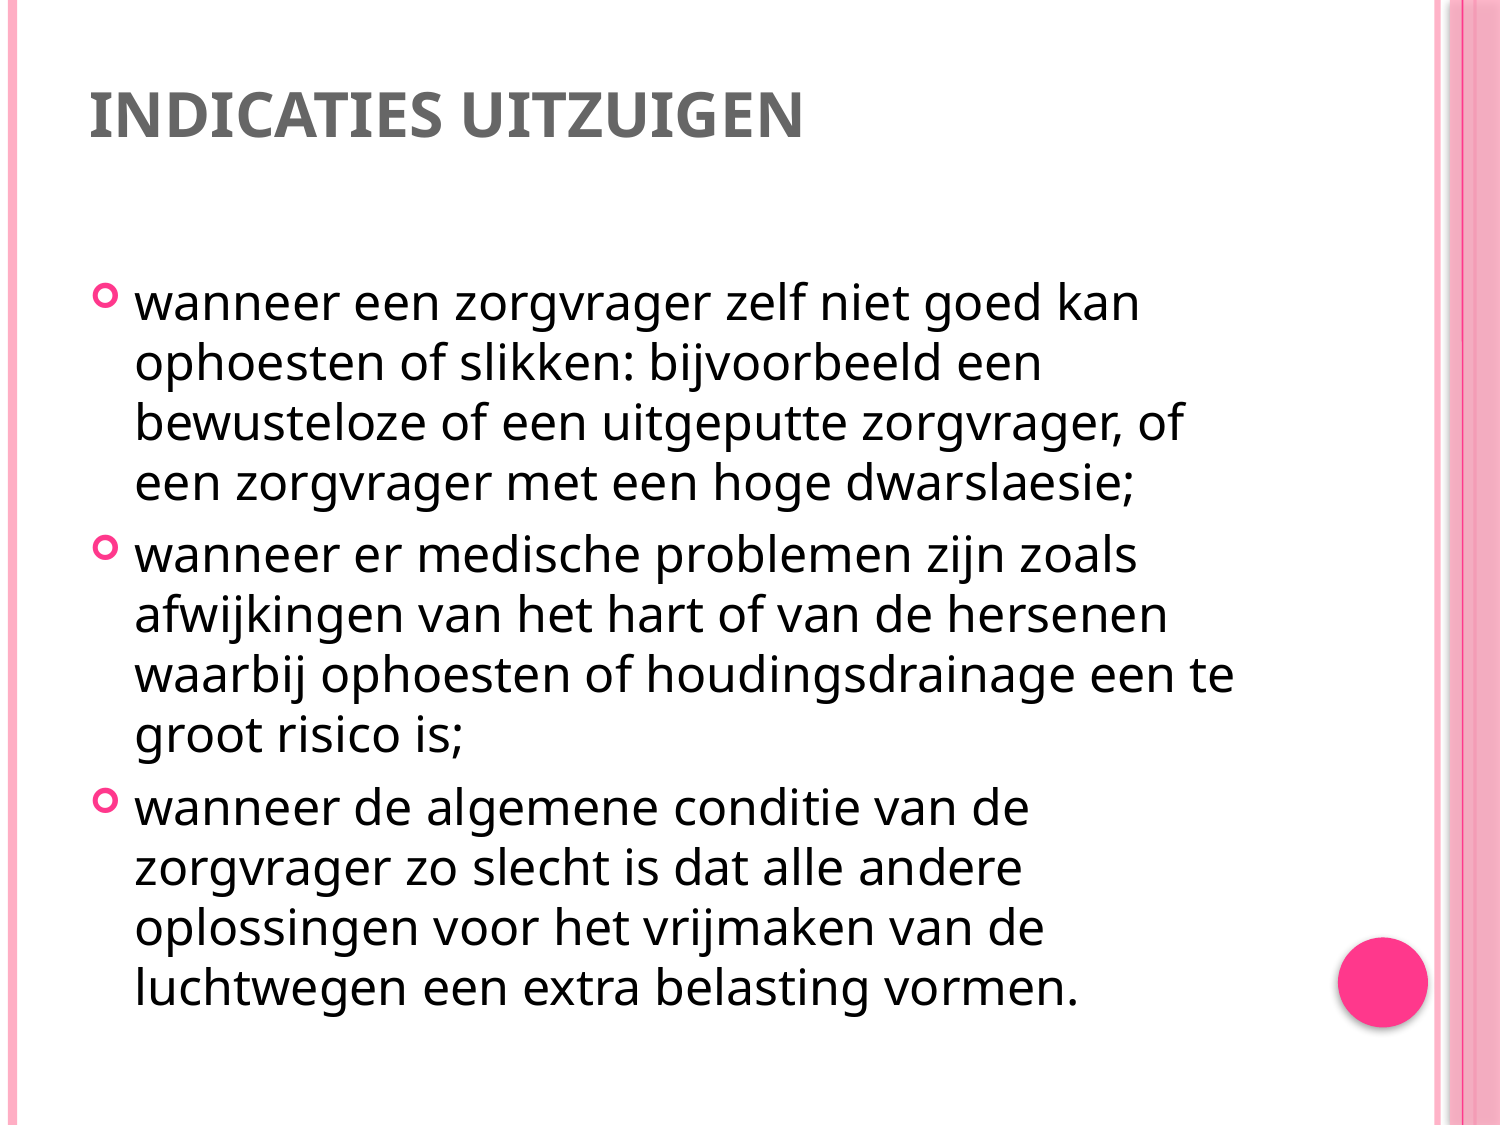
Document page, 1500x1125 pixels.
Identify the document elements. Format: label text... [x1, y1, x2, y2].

title Indicaties uitzuigen [75, 45, 1300, 233]
list wanneer een zorgvrager zelf niet goed kan ophoesten of slikken: bijvoorbeeld een bewusteloze of een uitgeputte zorgvrager, of een zorgvrager met een hoge dwarslaesie; wanneer er medische problemen zijn zoals afwijkingen van het hart of van de hersenen waarbij ophoesten of houdingsdrainage een te groot risico is; wanneer de algemene conditie van de zorgvrager zo slecht is dat alle andere oplossingen voor het vrijmaken van de luchtwegen een extra belasting vormen. [75, 262, 1300, 1062]
